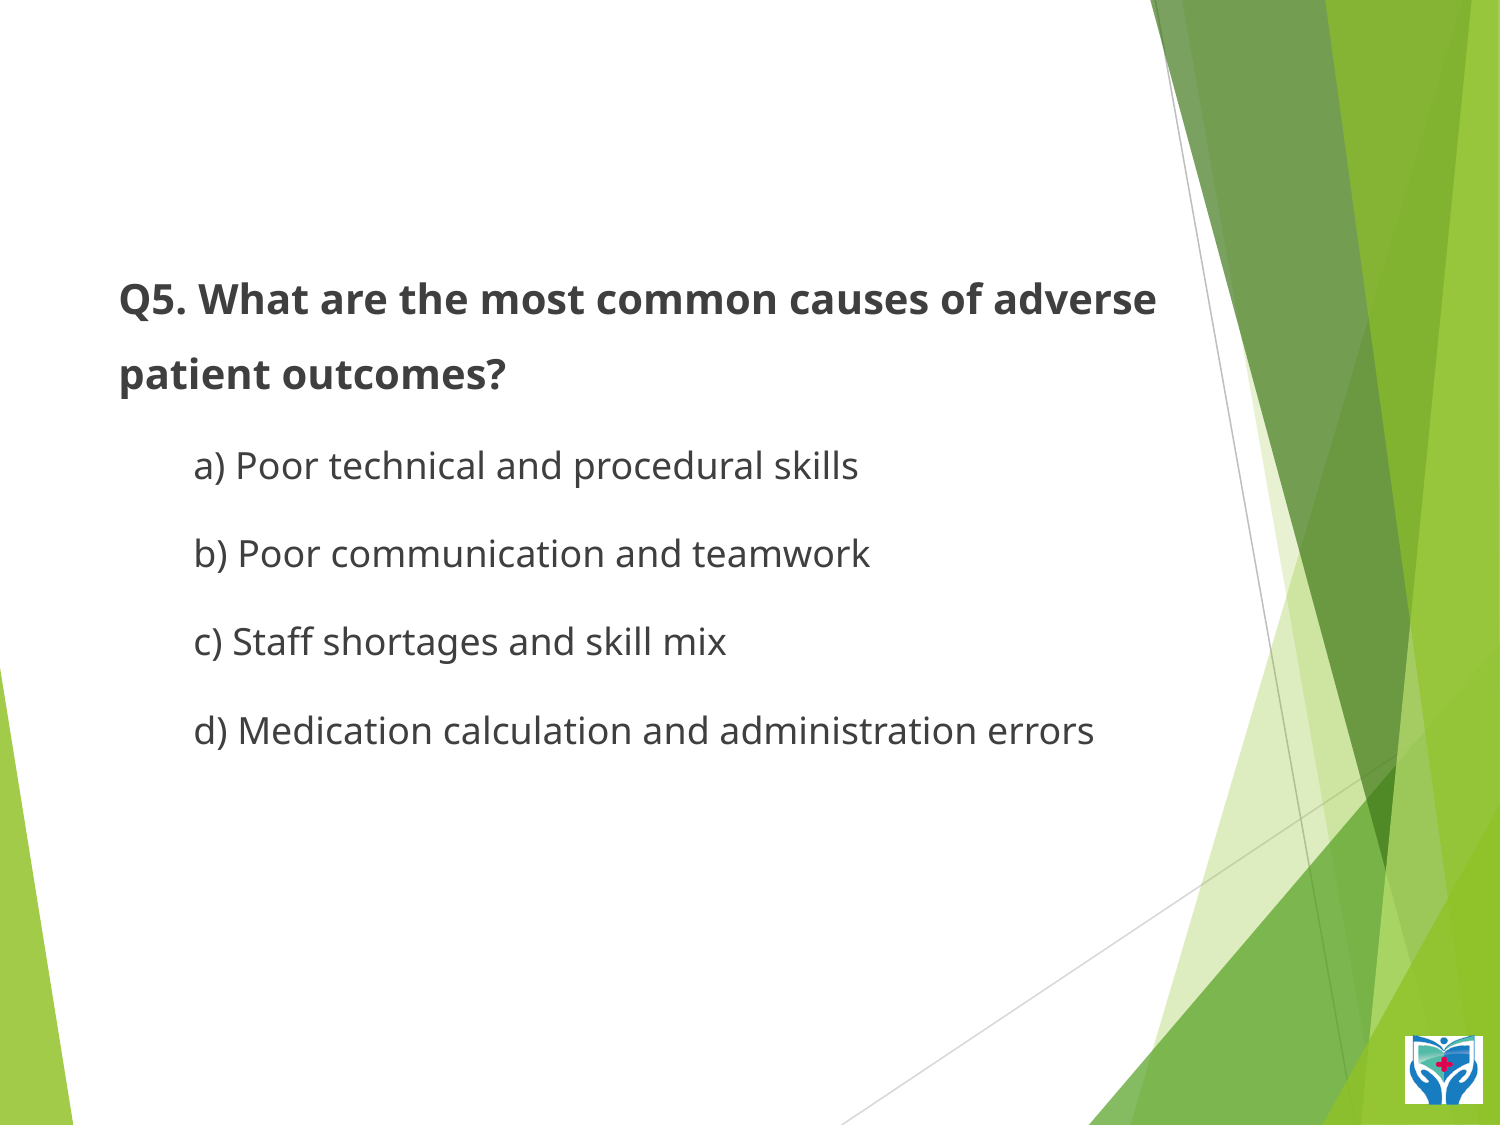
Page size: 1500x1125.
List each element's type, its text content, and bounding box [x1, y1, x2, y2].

list Q5. What are the most common causes of adverse patient outcomes? a) Poor technical and procedural skills b) Poor communication and teamwork c) Staff shortages and skill mix d) Medication calculation and administration errors [103, 240, 1183, 989]
picture [1404, 1035, 1483, 1105]
